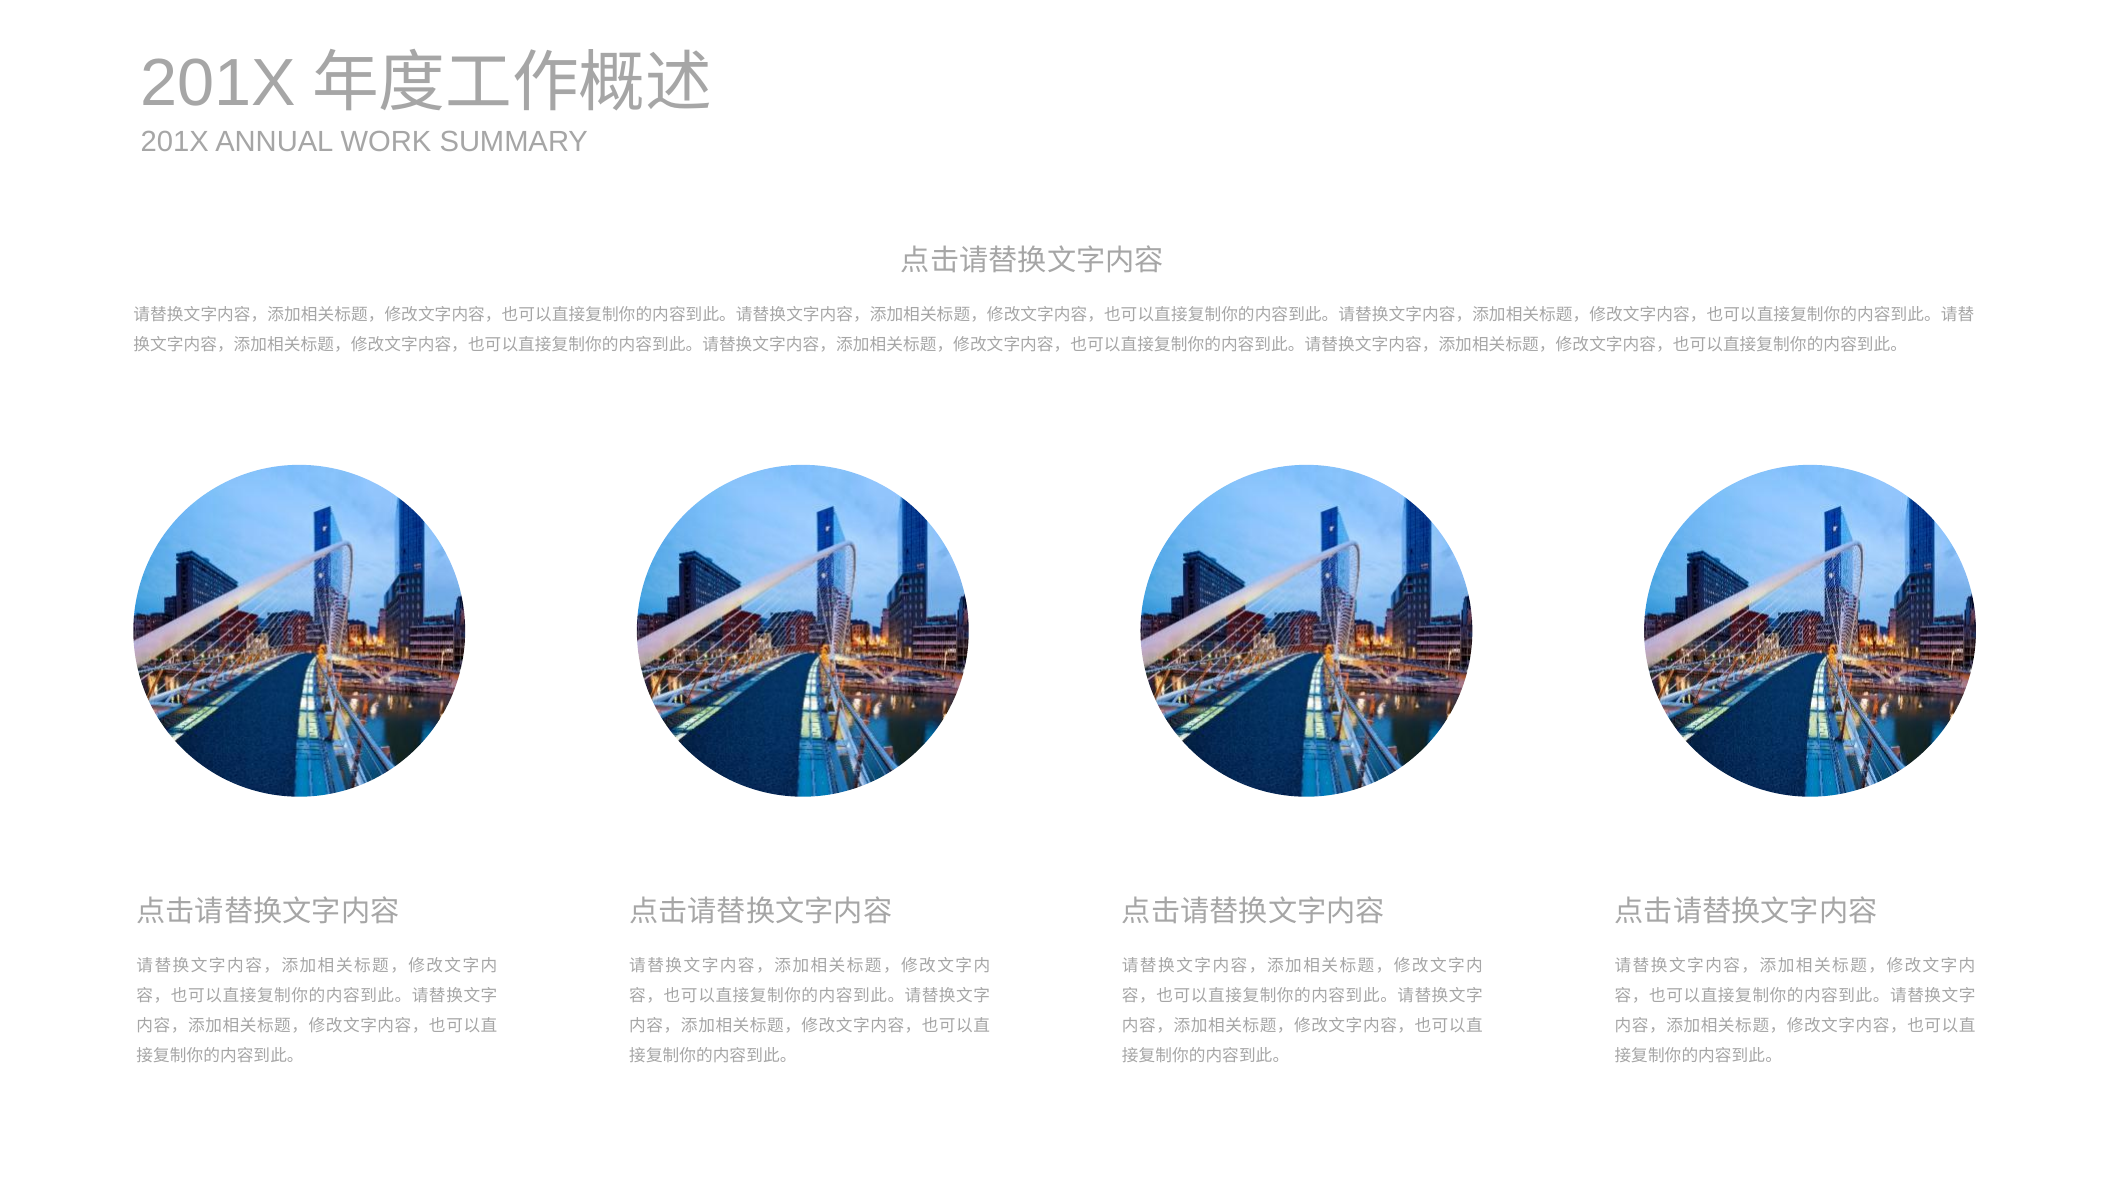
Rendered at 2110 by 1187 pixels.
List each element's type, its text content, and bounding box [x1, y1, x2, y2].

text_box 点击请替换文字内容 [136, 892, 439, 928]
text_box 点击请替换文字内容 [900, 241, 1209, 277]
text_box 请替换文字内容，添加相关标题，修改文字内容，也可以直接复制你的内容到此。请替换文字内容，添加相关标题，修改文字内容，也可以直接复制你的内容到此。 [1121, 945, 1484, 1065]
text_box [1643, 463, 1978, 798]
text_box 201X ANNUAL WORK SUMMARY [140, 122, 602, 158]
text_box 点击请替换文字内容 [629, 892, 932, 928]
text_box 201X年度工作概述 [140, 38, 789, 119]
text_box 请替换文字内容，添加相关标题，修改文字内容，也可以直接复制你的内容到此。请替换文字内容，添加相关标题，修改文字内容，也可以直接复制你的内容到此。 [1614, 945, 1976, 1065]
text_box 点击请替换文字内容 [1614, 892, 1917, 928]
text_box [635, 463, 970, 798]
text_box [132, 463, 467, 798]
text_box 点击请替换文字内容 [1121, 892, 1425, 928]
text_box 请替换文字内容，添加相关标题，修改文字内容，也可以直接复制你的内容到此。请替换文字内容，添加相关标题，修改文字内容，也可以直接复制你的内容到此。 [629, 945, 991, 1065]
text_box 请替换文字内容，添加相关标题，修改文字内容，也可以直接复制你的内容到此。请替换文字内容，添加相关标题，修改文字内容，也可以直接复制你的内容到此。 [136, 945, 498, 1065]
text_box 请替换文字内容，添加相关标题，修改文字内容，也可以直接复制你的内容到此。请替换文字内容，添加相关标题，修改文字内容，也可以直接复制你的内容到此。请替换文字内容，添加相关标题，修改文字内容，也可以直接复制你的内容到此。请替换文字内容，添加相关标题，修改文字内容，也可以直接复制你的内容到此。请替换文字内容，添加相关标题，修改文字内容，也可以直接复制你的内容到此。请替换文字内容，添加相关标题，修改文字内容，也可以直接复制你的内容到此。 [133, 293, 1976, 354]
text_box [1139, 463, 1474, 798]
